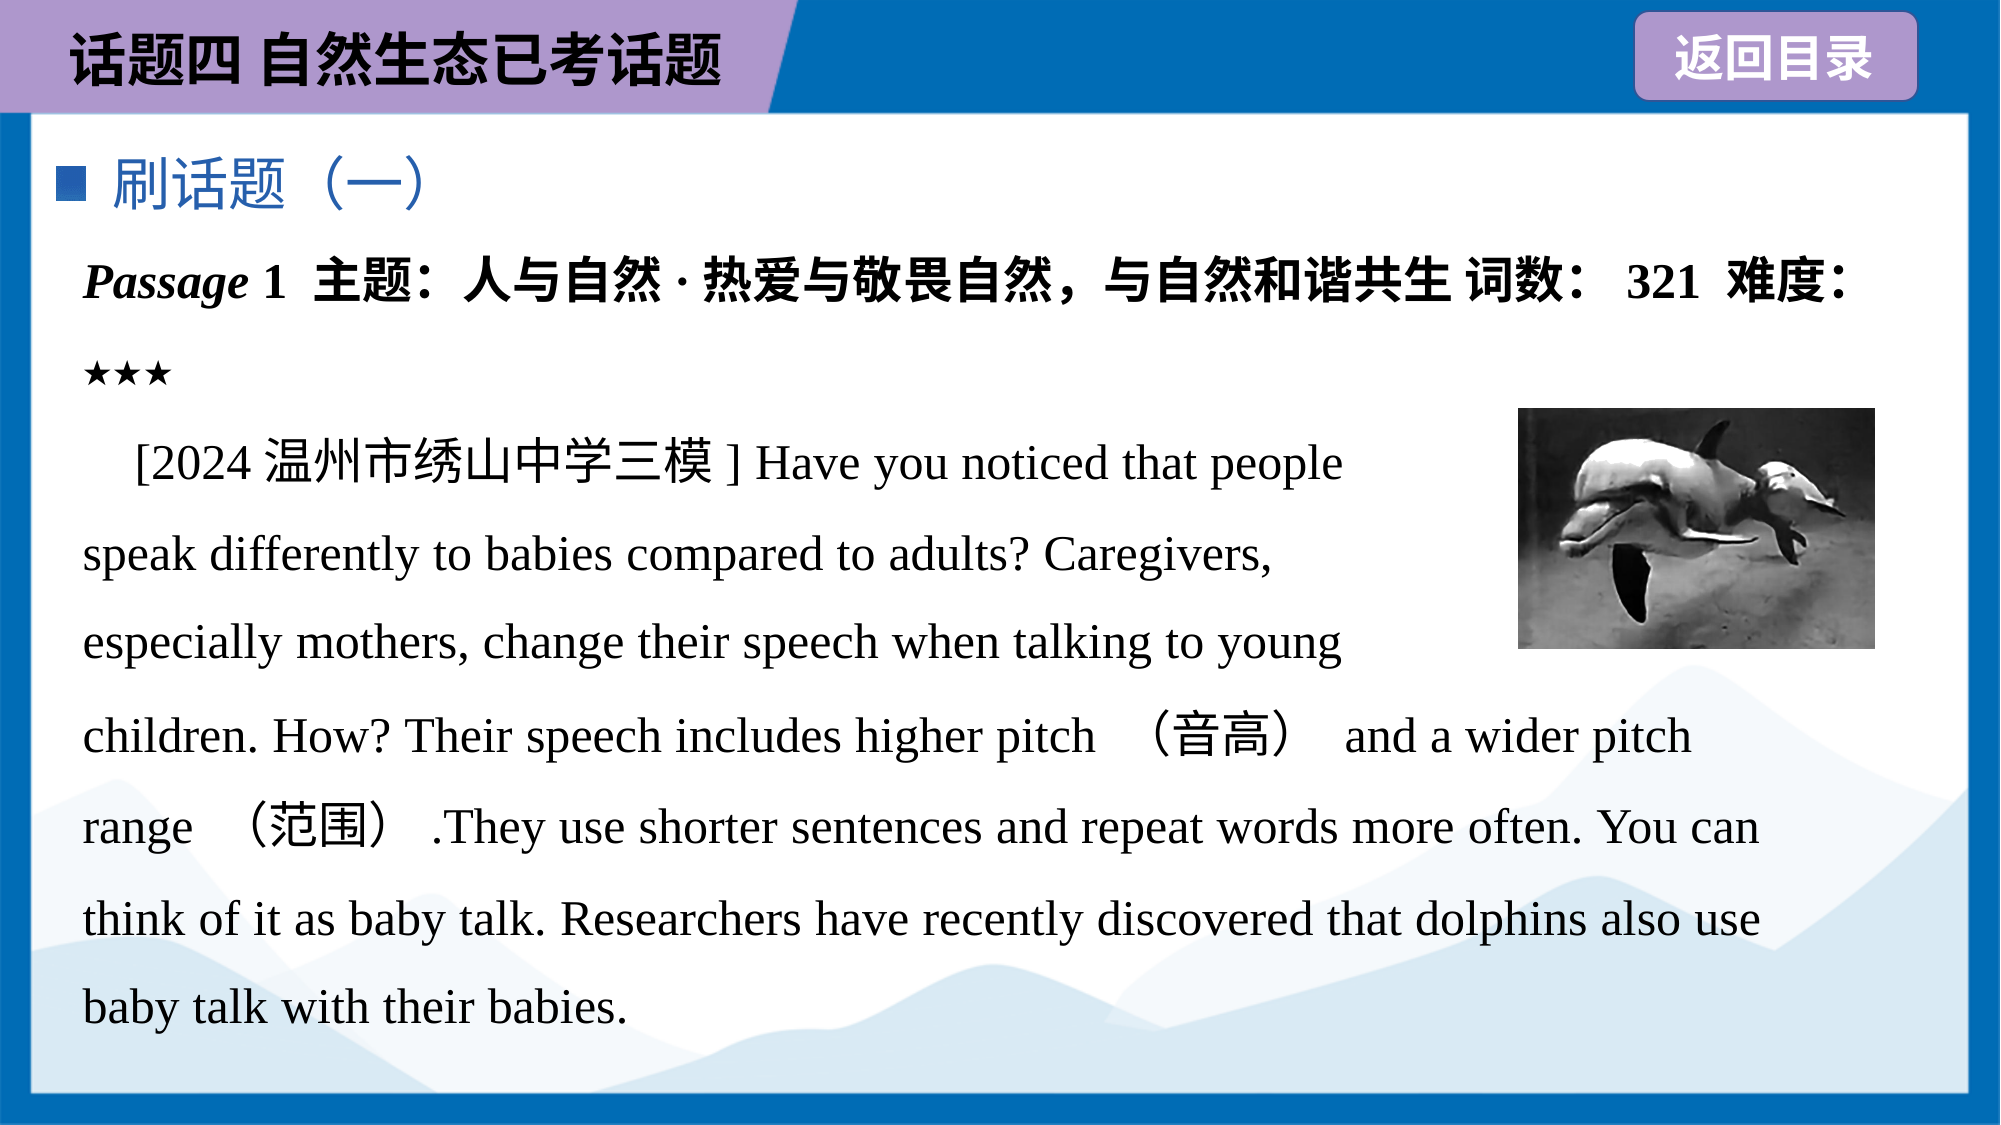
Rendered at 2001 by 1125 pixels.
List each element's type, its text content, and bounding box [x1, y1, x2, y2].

text_box children. How? Their speech includes higher pitch （音高） and a wider pitch range （范围）.They use shorter sentences and repeat words more often. You can think of it as baby talk. Researchers have recently discovered that dolphins also use baby talk with their babies. [82, 670, 1918, 1024]
text_box [2024温州市绣山中学三模] Have you noticed that people speak differently to babies compared to adults? Caregivers, especially mothers, change their speech when talking to young [82, 397, 1541, 659]
picture [0, 0, 2000, 1125]
text_box 刷话题（一） [112, 146, 1917, 216]
text_box Passage 1 主题：人与自然·热爱与敬畏自然，与自然和谐共生 词数：321 难度： ★★★ [82, 216, 1917, 387]
